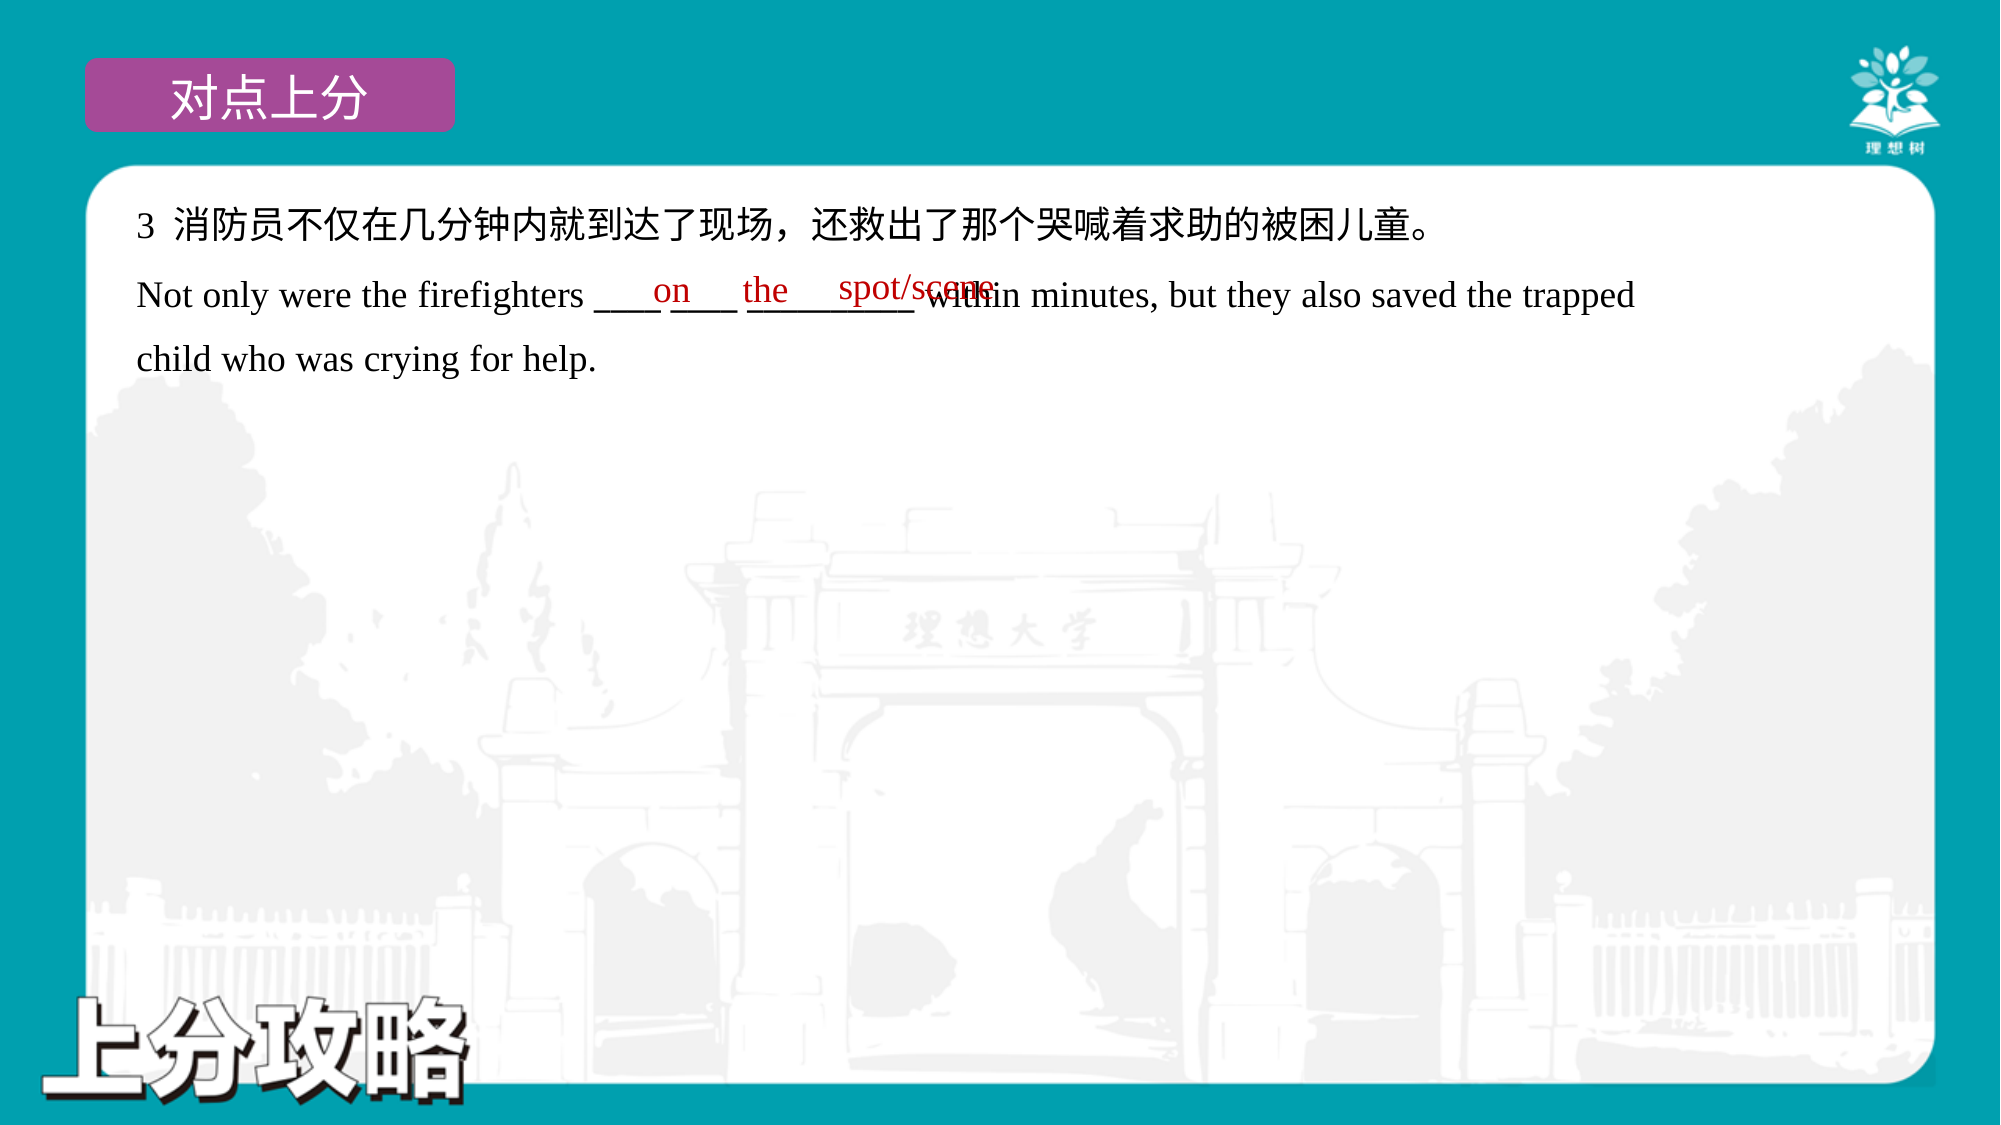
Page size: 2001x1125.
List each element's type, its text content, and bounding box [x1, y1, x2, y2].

text_box the [729, 240, 803, 303]
picture [0, 0, 2000, 1125]
text_box spot/scene [824, 238, 1009, 300]
text_box 3 消防员不仅在几分钟内就到达了现场，还救出了那个哭喊着求助的被困儿童。 Not only were the firefighters ____ ____ __________ within minutes, but they also saved the trapped child who was crying for help. [136, 177, 1865, 373]
text_box on [639, 240, 705, 303]
